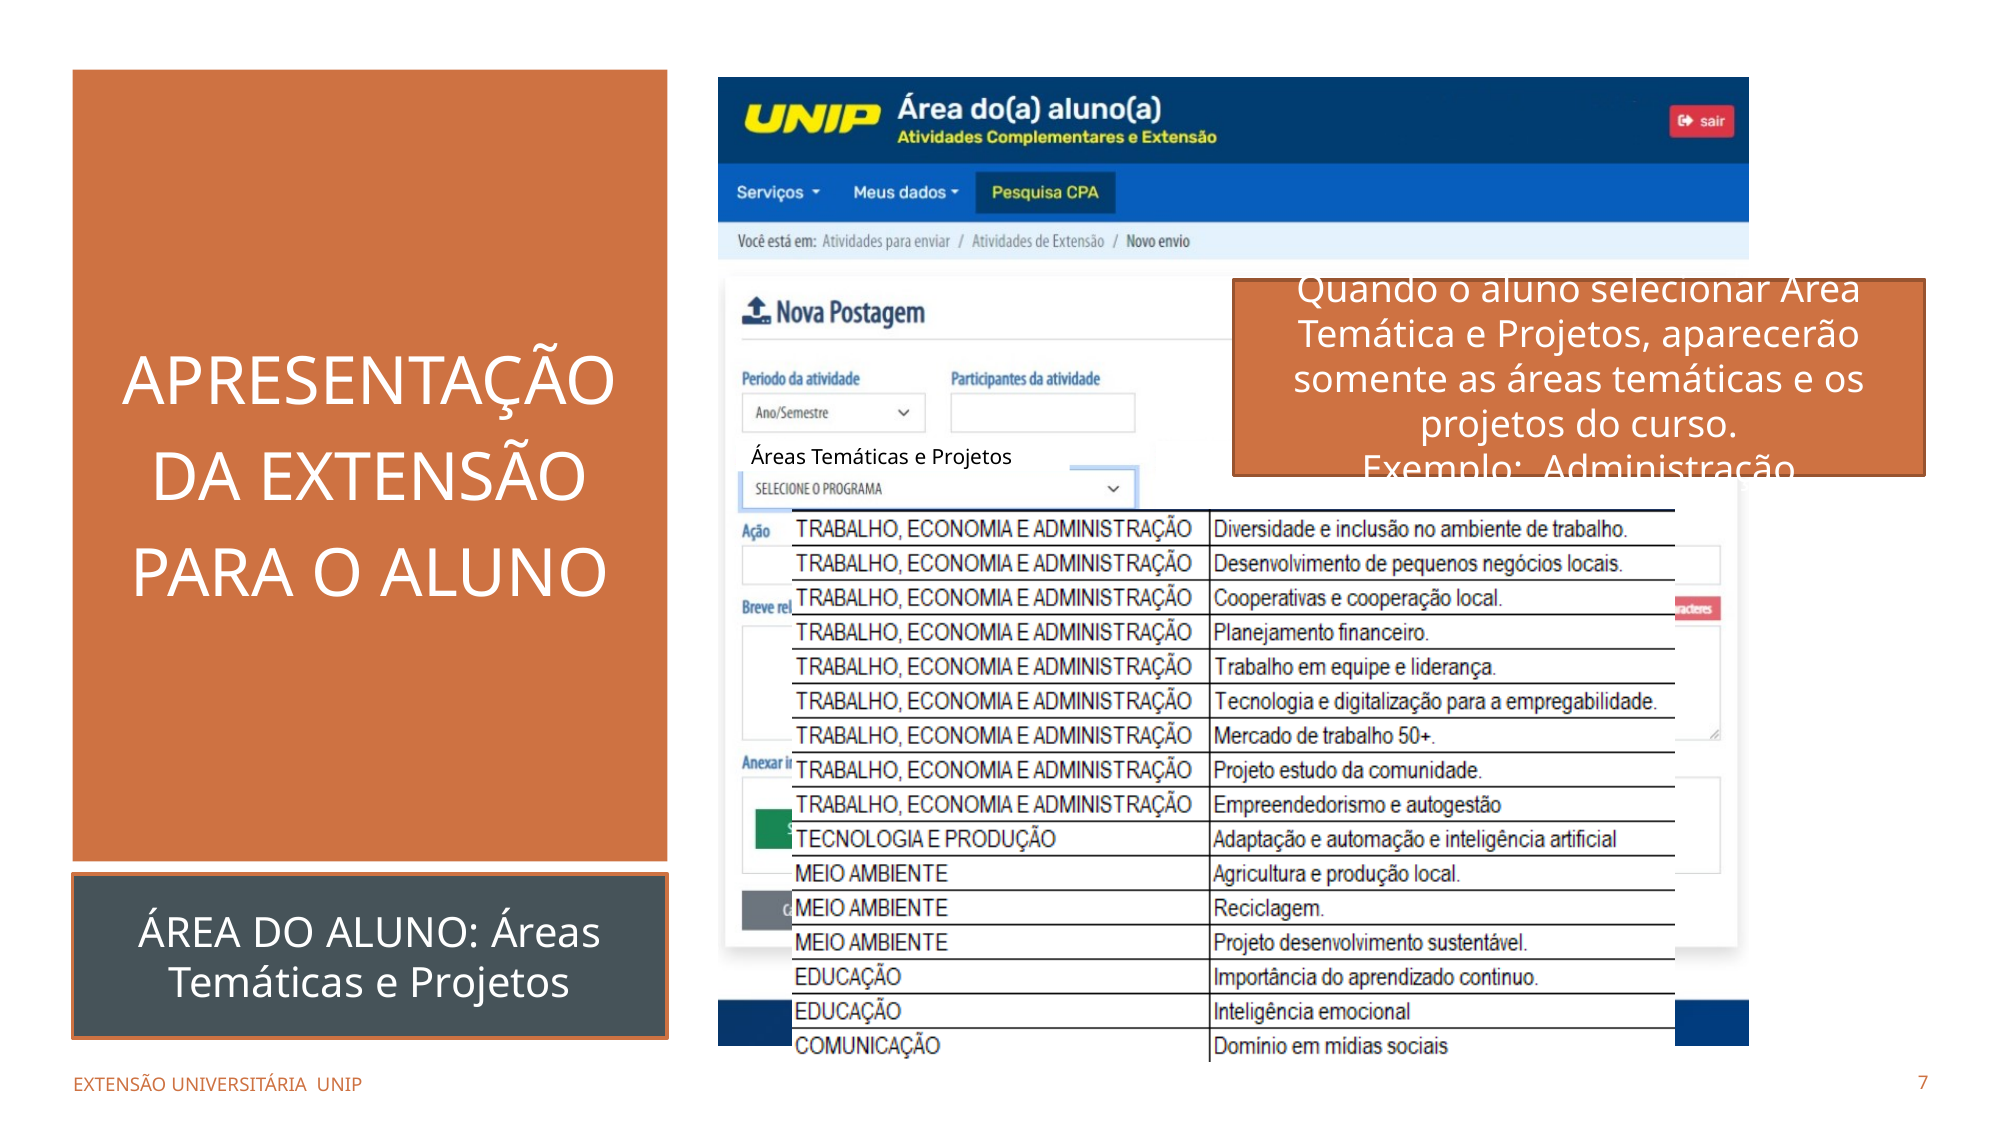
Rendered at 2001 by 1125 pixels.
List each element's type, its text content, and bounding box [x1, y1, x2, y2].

footer Extensão UNIVERSITÁRIA unip [58, 1053, 1177, 1114]
title Apresentação da Extensão para o aluno [72, 69, 668, 862]
slide_number 7 [1770, 1053, 1944, 1114]
text_box Quando o aluno selecionar Área Temática e Projetos, aparecerão somente as áreas temáticas e os projetos do curso. Exemplo: Administração [1754, 278, 1926, 477]
picture [718, 77, 1749, 1063]
text_box ÁREA DO ALUNO: Áreas Temáticas e Projetos [71, 872, 669, 1040]
